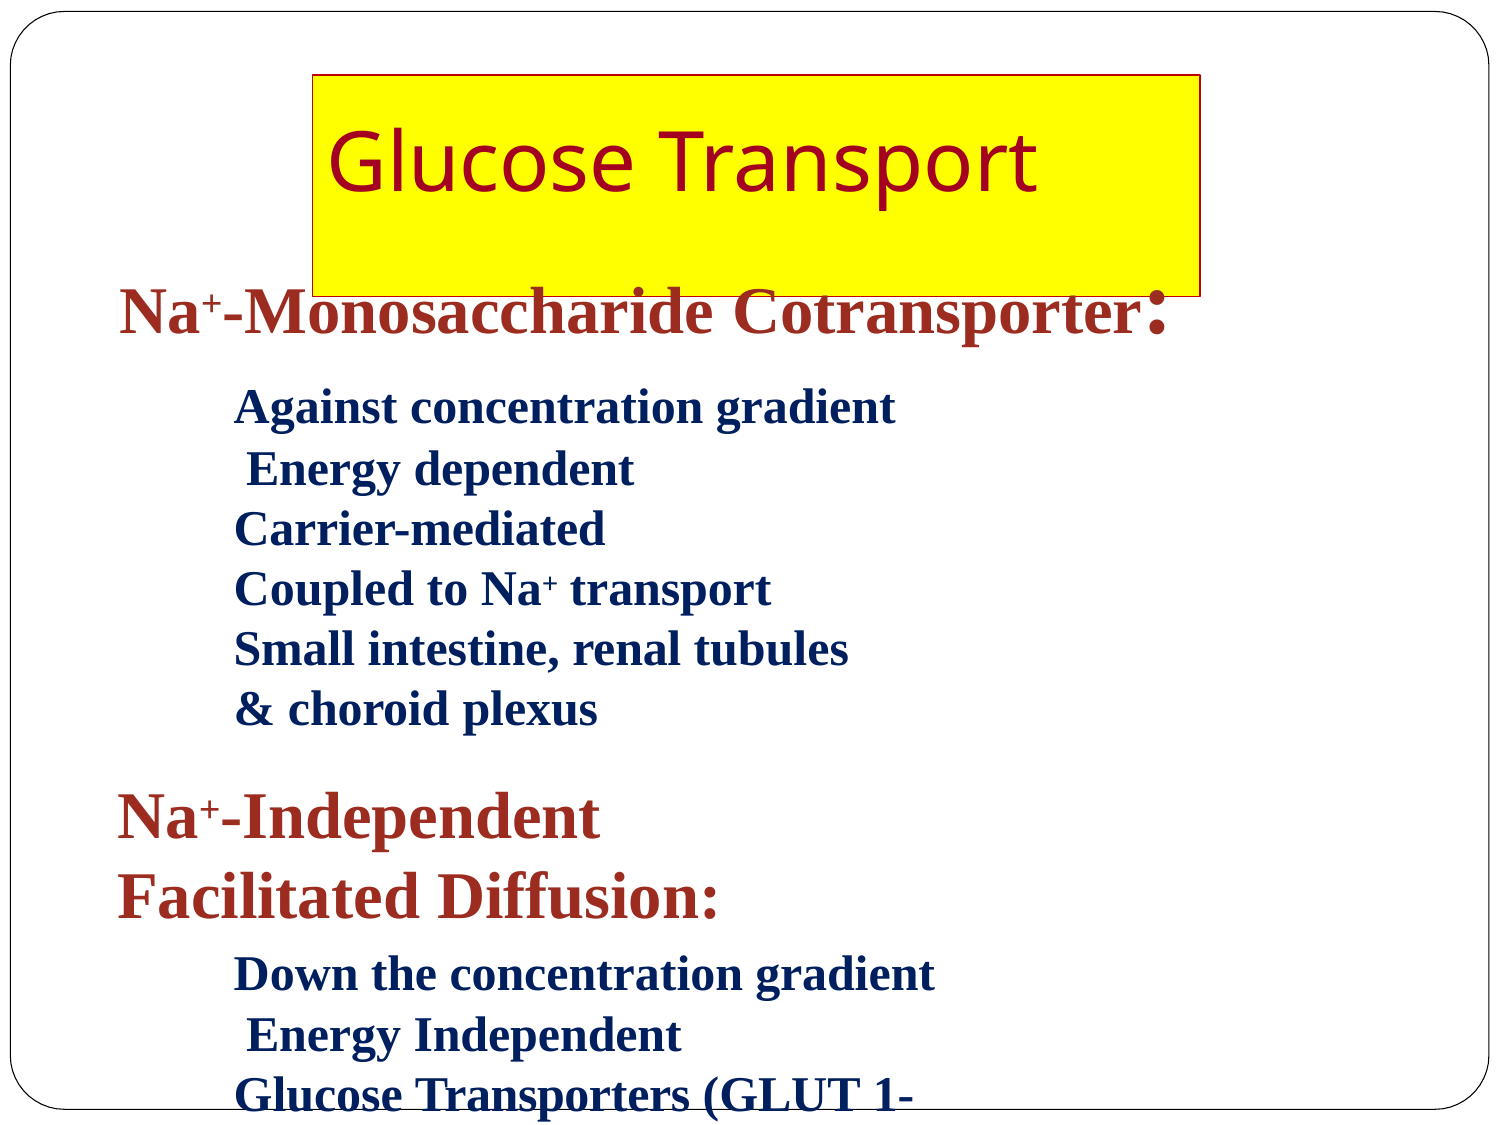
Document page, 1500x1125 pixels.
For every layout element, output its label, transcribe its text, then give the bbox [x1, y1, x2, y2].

text_box Na+-Monosaccharide Cotransporter: Against concentration gradient Energy dependent Carrier-mediated Coupled to Na+ transport Small intestine, renal tubules & choroid plexus Na+-Independent Facilitated Diffusion: Down the concentration gradient Energy Independent Glucose Transporters (GLUT 1-14) [115, 241, 1233, 1125]
title Glucose Transport [312, 75, 1200, 241]
